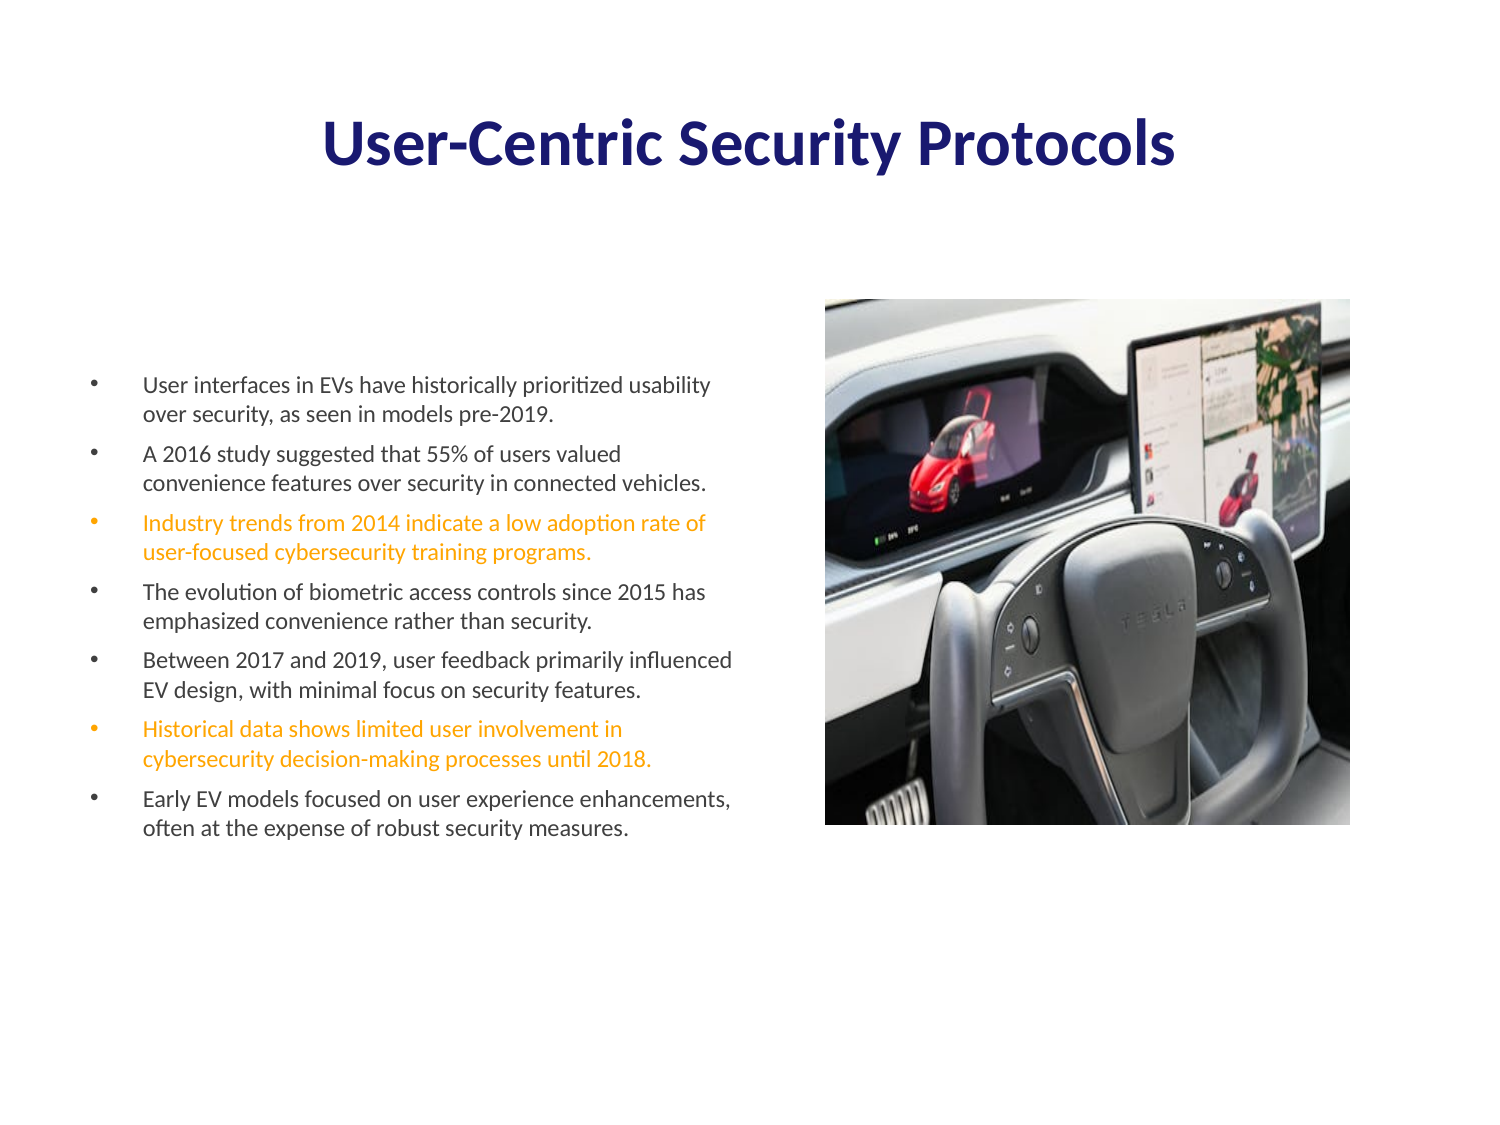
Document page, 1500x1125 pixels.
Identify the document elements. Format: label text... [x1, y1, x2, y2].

picture [824, 299, 1351, 826]
title User-Centric Security Protocols [75, 45, 1425, 233]
list User interfaces in EVs have historically prioritized usability over security, as seen in models pre-2019. A 2016 study suggested that 55% of users valued convenience features over security in connected vehicles. Industry trends from 2014 indicate a low adoption rate of user-focused cybersecurity training programs. The evolution of biometric access controls since 2015 has emphasized convenience rather than security. Between 2017 and 2019, user feedback primarily influenced EV design, with minimal focus on security features. Historical data shows limited user involvement in cybersecurity decision-making processes until 2018. Early EV models focused on user experience enhancements, often at the expense of robust security measures. [75, 298, 750, 899]
